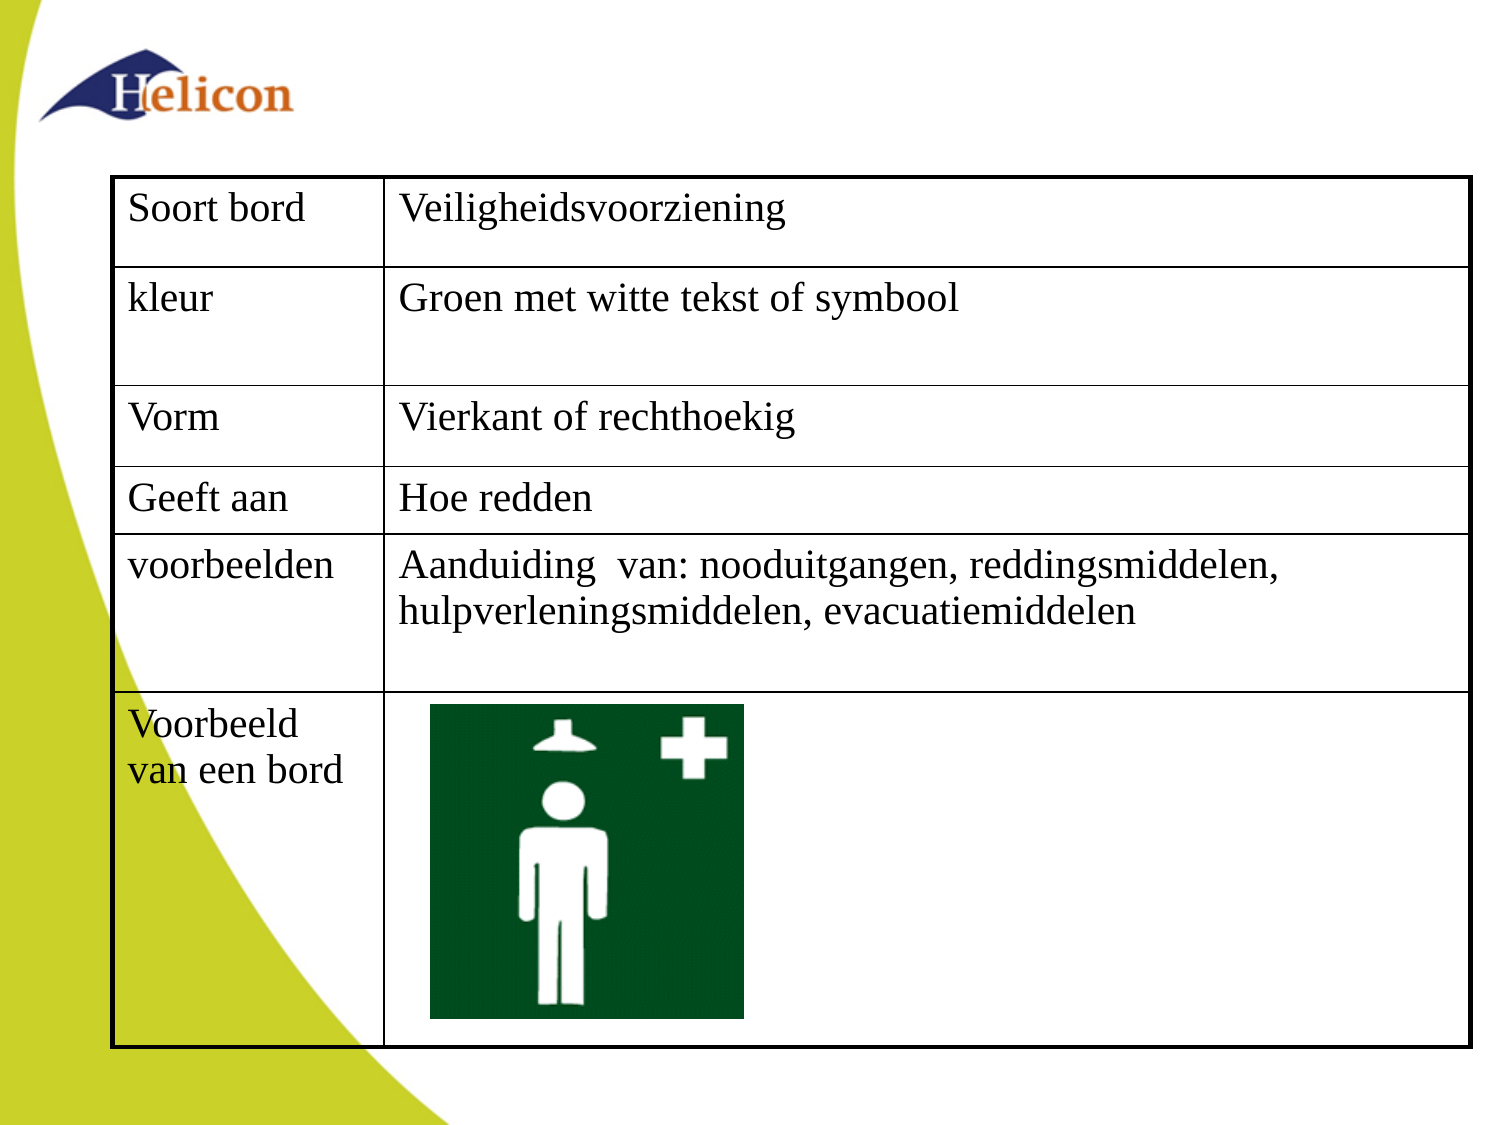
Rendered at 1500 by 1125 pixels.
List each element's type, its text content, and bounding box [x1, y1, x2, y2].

table_cell [385, 693, 1468, 1045]
table_header Veiligheidsvoorziening [385, 179, 1468, 266]
table_cell Vorm [115, 386, 383, 466]
table_cell voorbeelden [115, 535, 383, 691]
table_cell kleur [115, 268, 383, 385]
picture [0, 0, 1500, 1125]
table_cell Aanduiding van: nooduitgangen, reddingsmiddelen, hulpverleningsmiddelen, evacuatiemiddelen [385, 535, 1468, 691]
table_cell Groen met witte tekst of symbool [385, 268, 1468, 385]
table_cell Voorbeeld van een bord [115, 693, 383, 1045]
table_cell Vierkant of rechthoekig [385, 386, 1468, 466]
table_header Soort bord [115, 179, 383, 266]
table_cell Hoe redden [385, 467, 1468, 533]
table_cell Geeft aan [115, 467, 383, 533]
